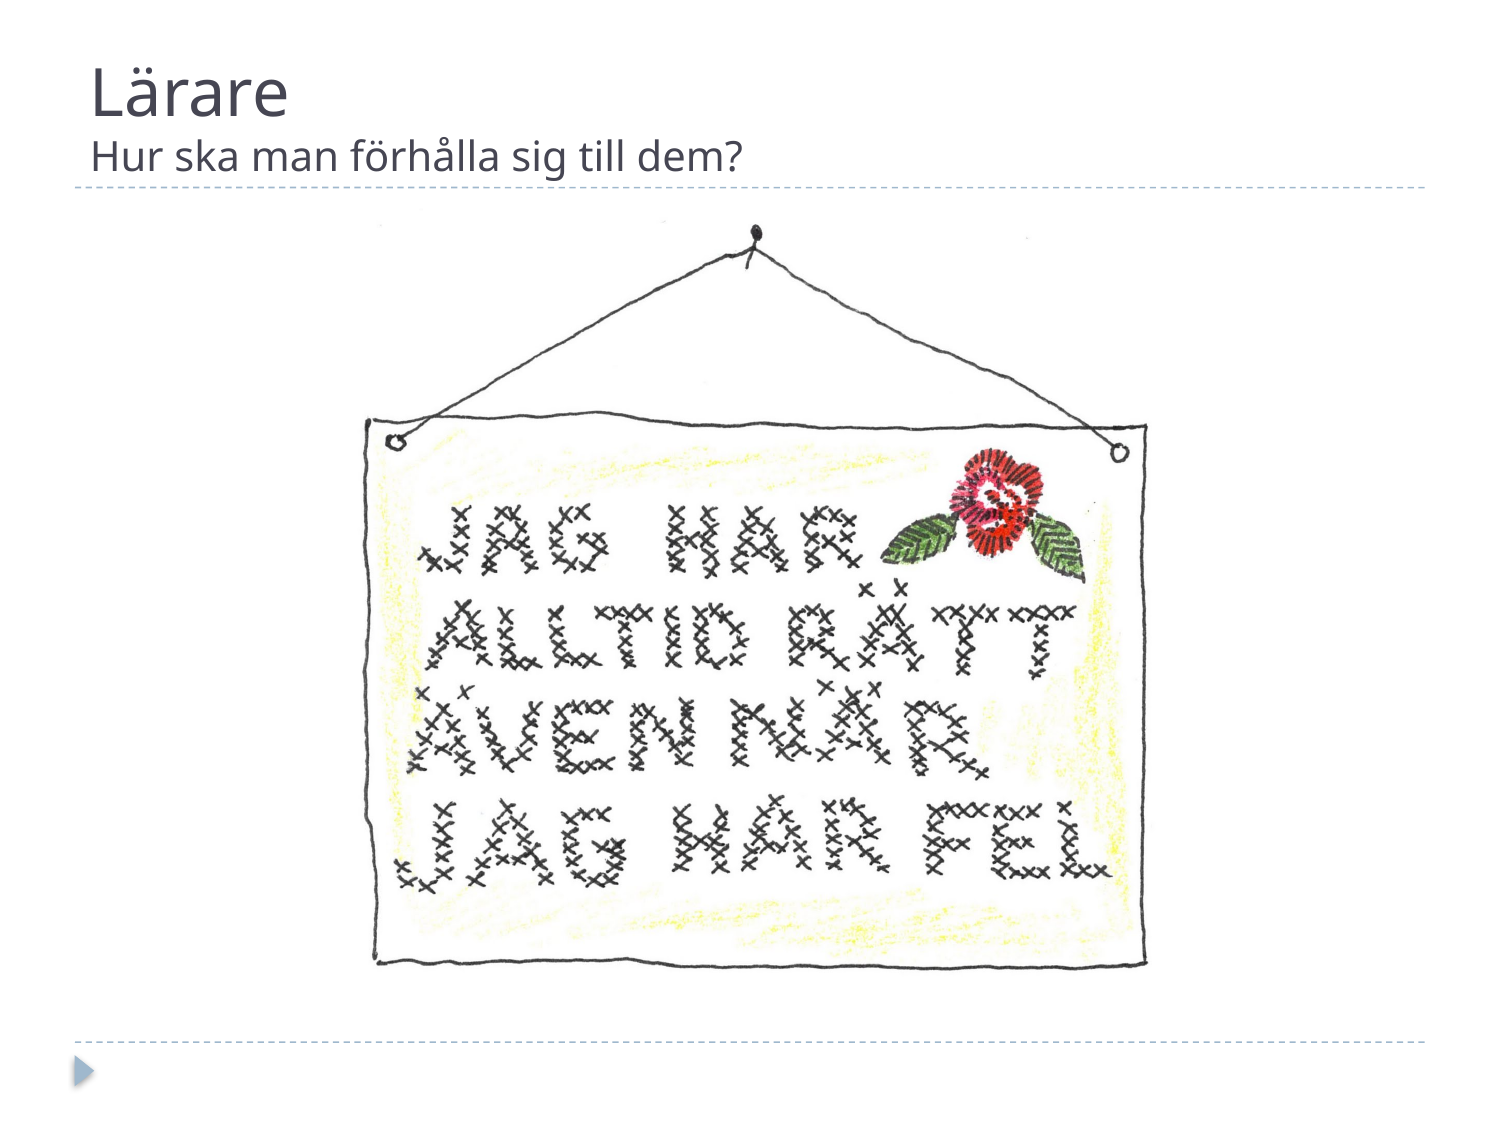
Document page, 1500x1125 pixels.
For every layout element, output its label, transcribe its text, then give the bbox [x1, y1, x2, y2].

title Lärare Hur ska man förhålla sig till dem? [75, 24, 1425, 188]
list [336, 199, 1164, 1011]
